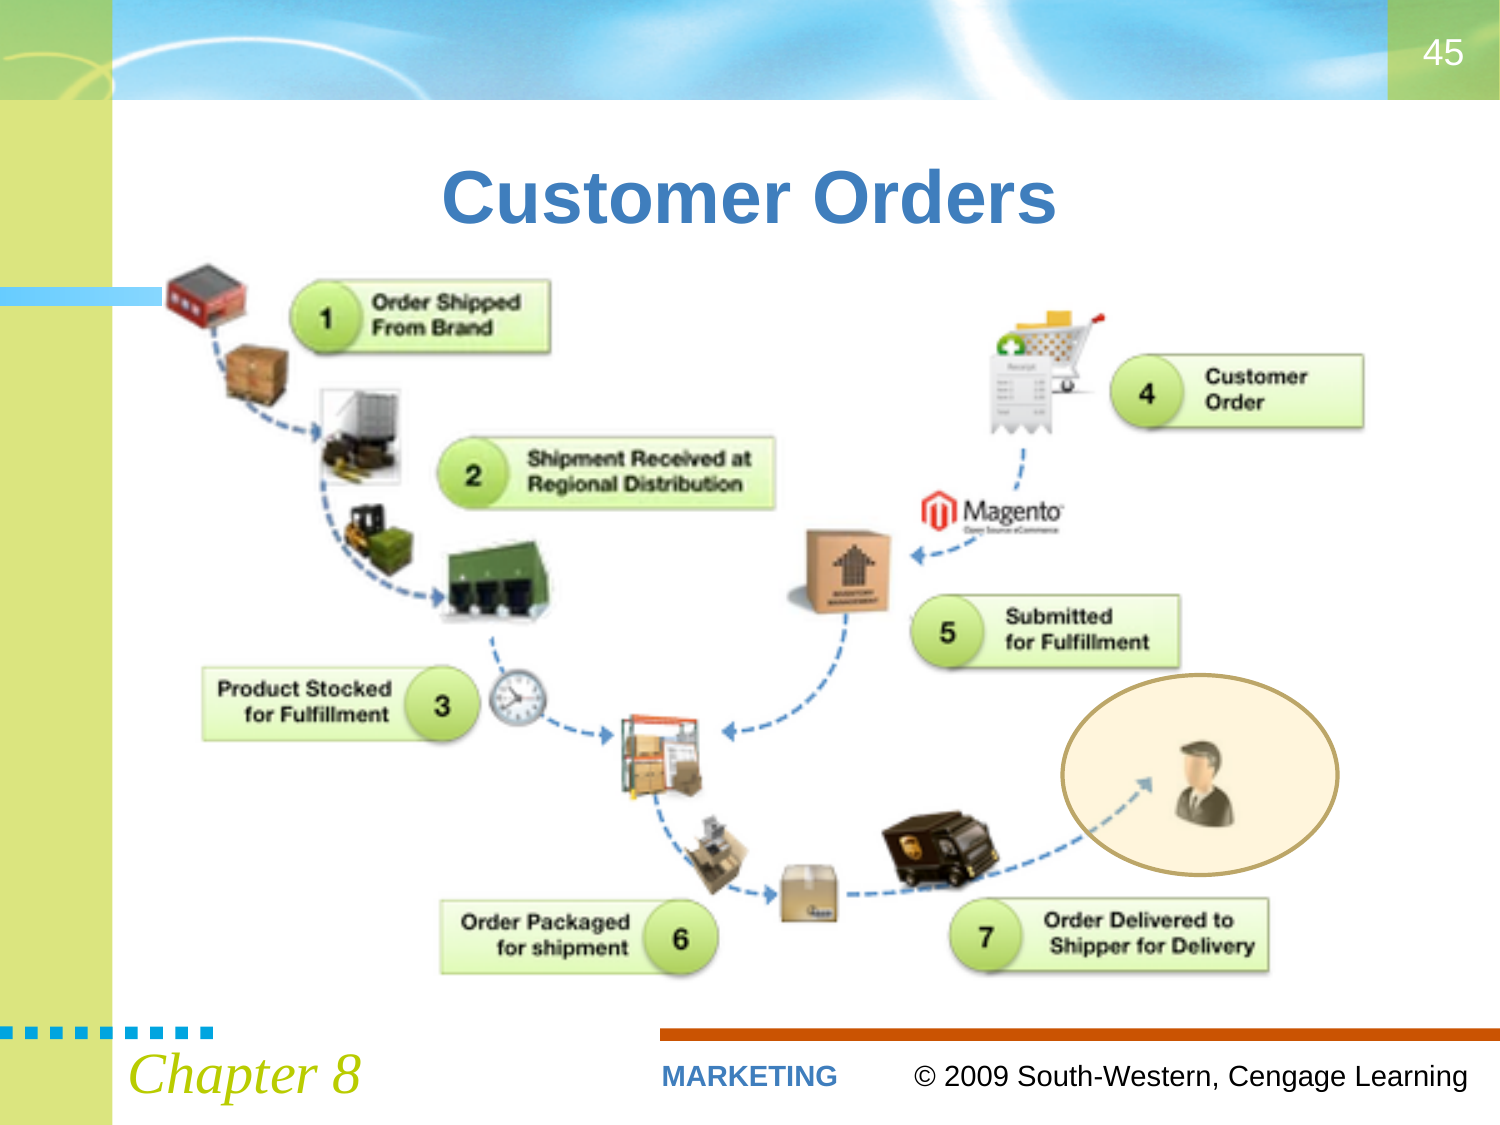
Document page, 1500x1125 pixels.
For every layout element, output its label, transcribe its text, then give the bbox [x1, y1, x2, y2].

slide_number 45 [1387, 0, 1500, 101]
title Customer Orders [112, 99, 1388, 288]
picture [162, 249, 1383, 1013]
footer Chapter 8 [112, 1012, 638, 1113]
